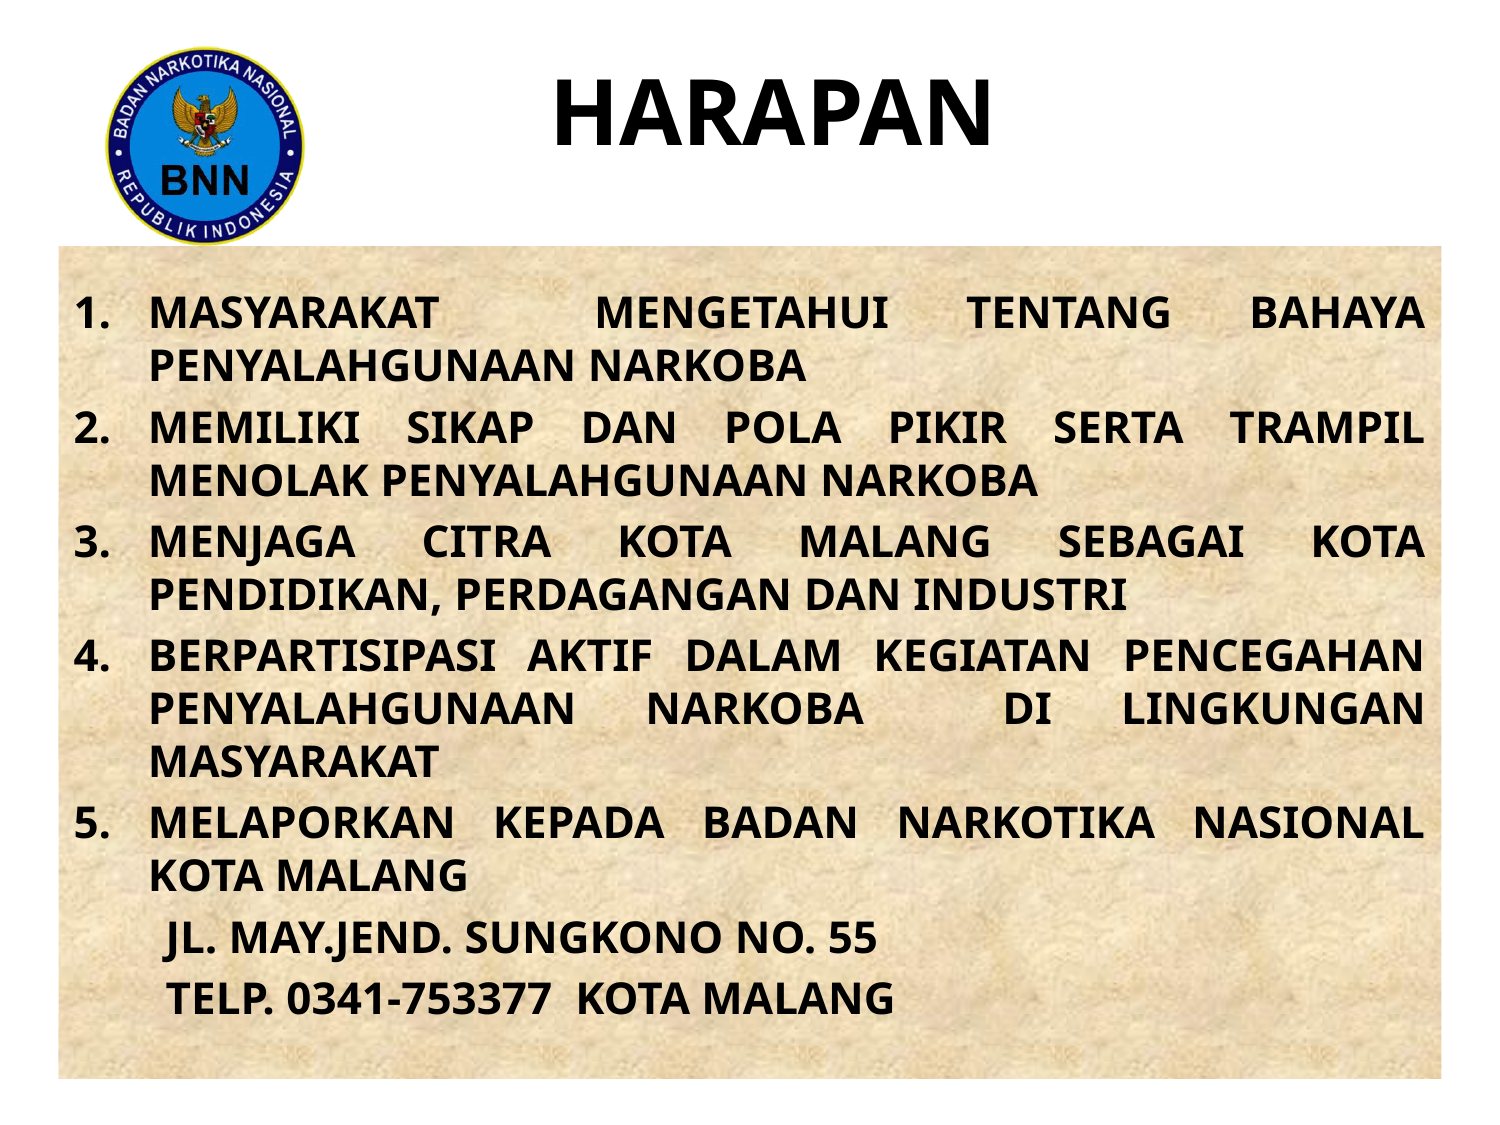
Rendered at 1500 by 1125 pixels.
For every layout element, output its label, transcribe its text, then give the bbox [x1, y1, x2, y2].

picture [105, 46, 305, 247]
text_box HARAPAN [457, 46, 1090, 172]
list MASYARAKAT MENGETAHUI TENTANG BAHAYA PENYALAHGUNAAN NARKOBA MEMILIKI SIKAP DAN POLA PIKIR SERTA TRAMPIL MENOLAK PENYALAHGUNAAN NARKOBA MENJAGA CITRA KOTA MALANG SEBAGAI KOTA PENDIDIKAN, PERDAGANGAN DAN INDUSTRI BERPARTISIPASI AKTIF DALAM KEGIATAN PENCEGAHAN PENYALAHGUNAAN NARKOBA DI LINGKUNGAN MASYARAKAT MELAPORKAN KEPADA BADAN NARKOTIKA NASIONAL KOTA MALANG JL. MAY.JEND. SUNGKONO NO. 55 TELP. 0341-753377 KOTA MALANG [58, 245, 1442, 1079]
